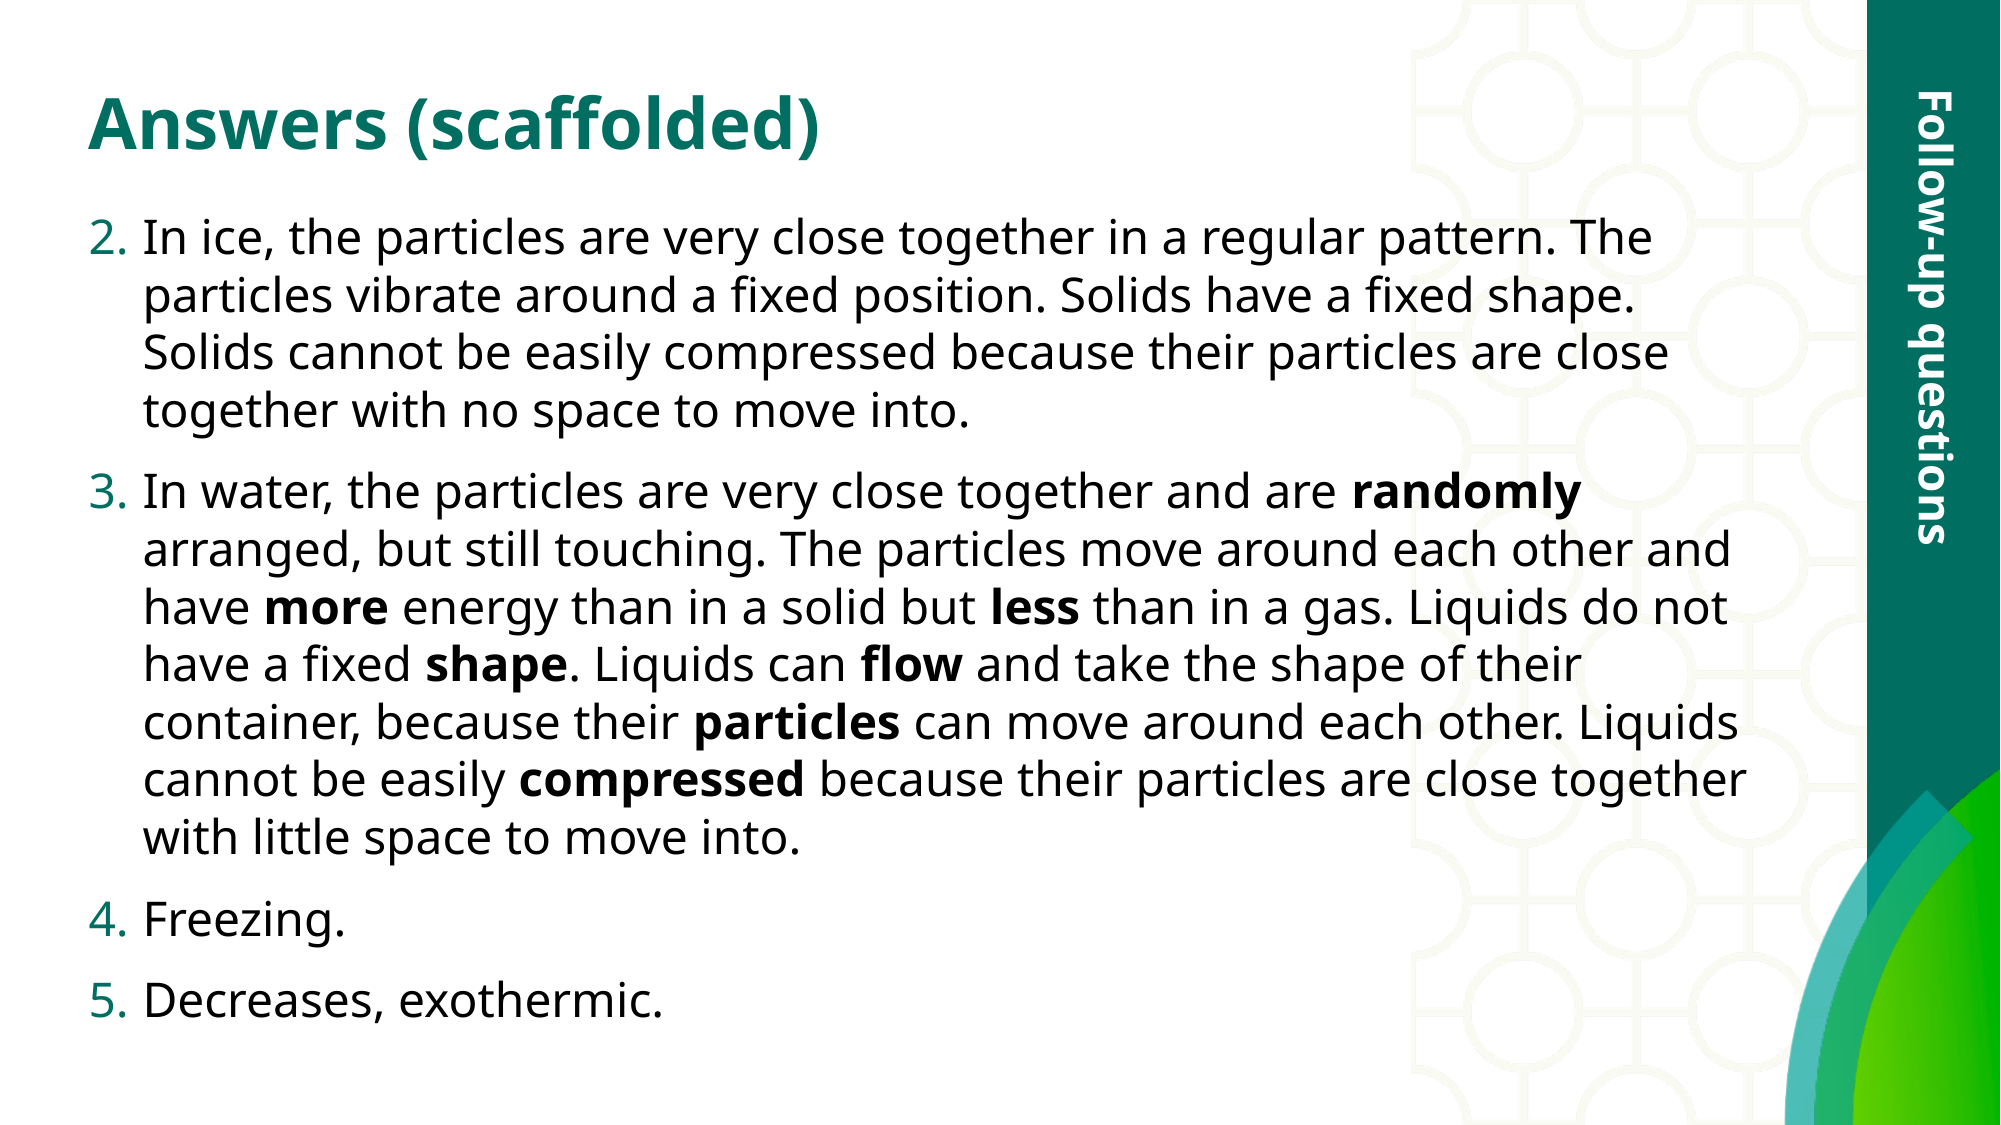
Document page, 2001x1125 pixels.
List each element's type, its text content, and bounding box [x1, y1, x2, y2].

picture [1411, 0, 2001, 1125]
text_box Follow-up questions [1867, 88, 2000, 768]
list In ice, the particles are very close together in a regular pattern. The particles vibrate around a fixed position. Solids have a fixed shape. Solids cannot be easily compressed because their particles are close together with no space to move into. In water, the particles are very close together and are randomly arranged, but still touching. The particles move around each other and have more energy than in a solid but less than in a gas. Liquids do not have a fixed shape. Liquids can flow and take the shape of their container, because their particles can move around each other. Liquids cannot be easily compressed because their particles are close together with little space to move into. Freezing. Decreases, exothermic. [88, 206, 1765, 1034]
title Answers (scaffolded) [88, 88, 1743, 161]
